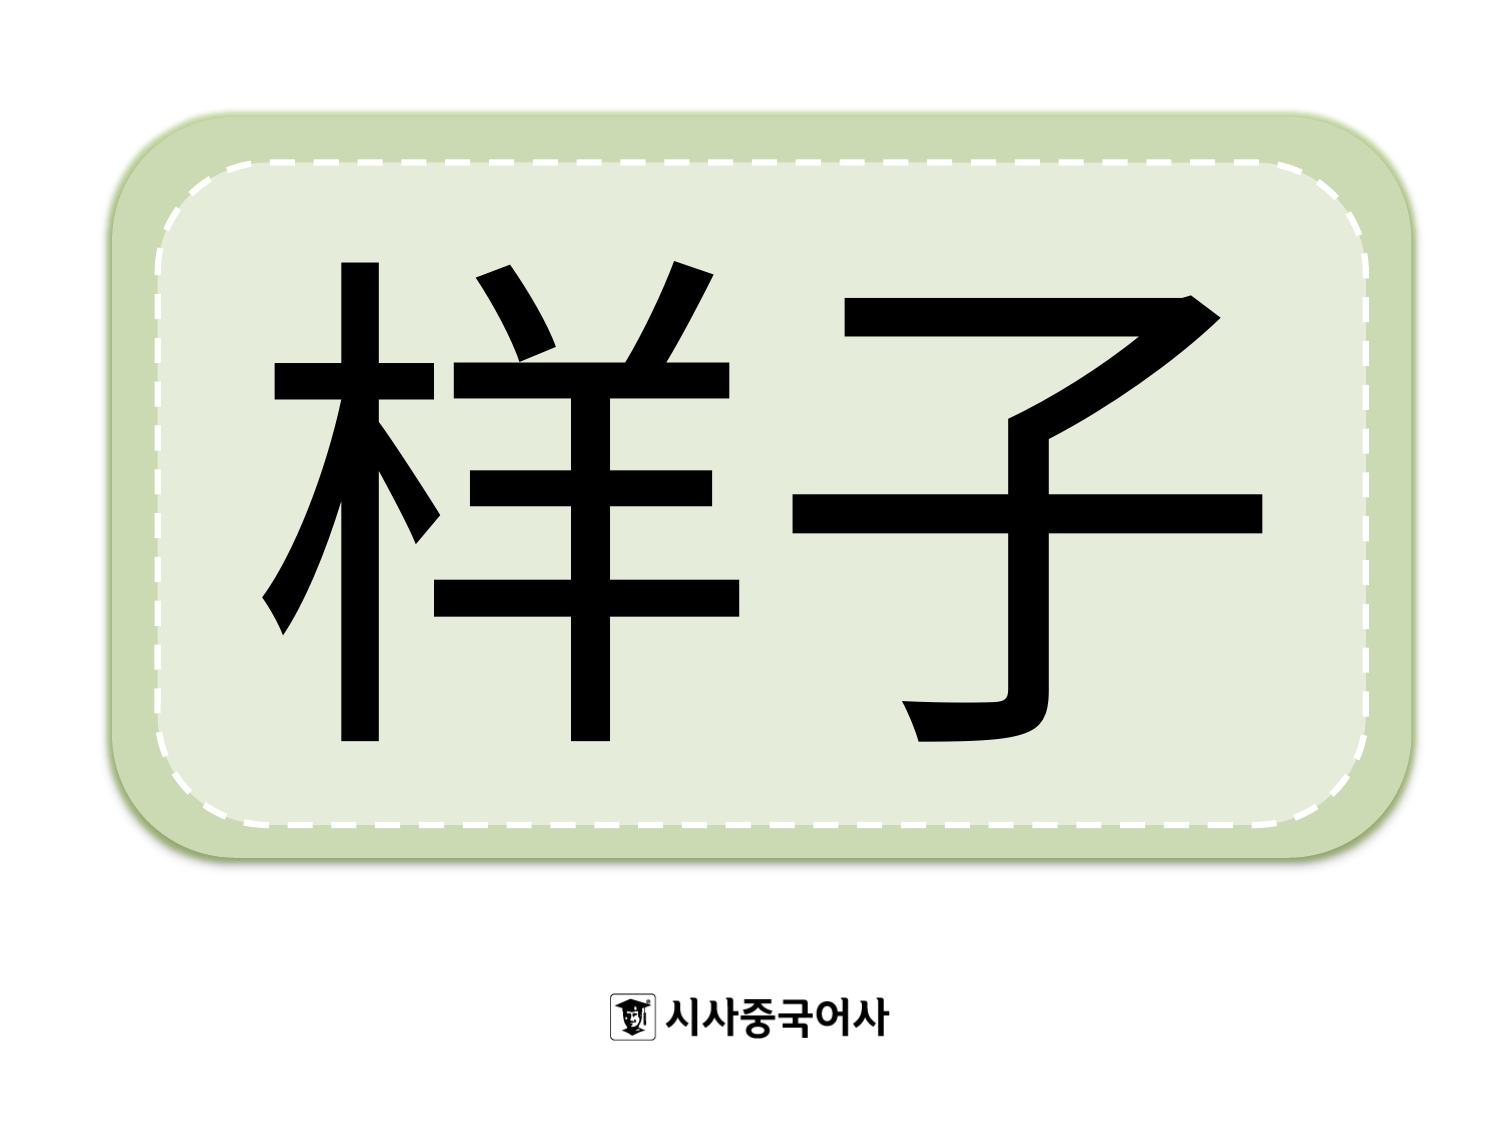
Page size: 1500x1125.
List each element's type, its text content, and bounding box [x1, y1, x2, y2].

picture [602, 987, 898, 1047]
text_box 样子 [162, 160, 1371, 824]
